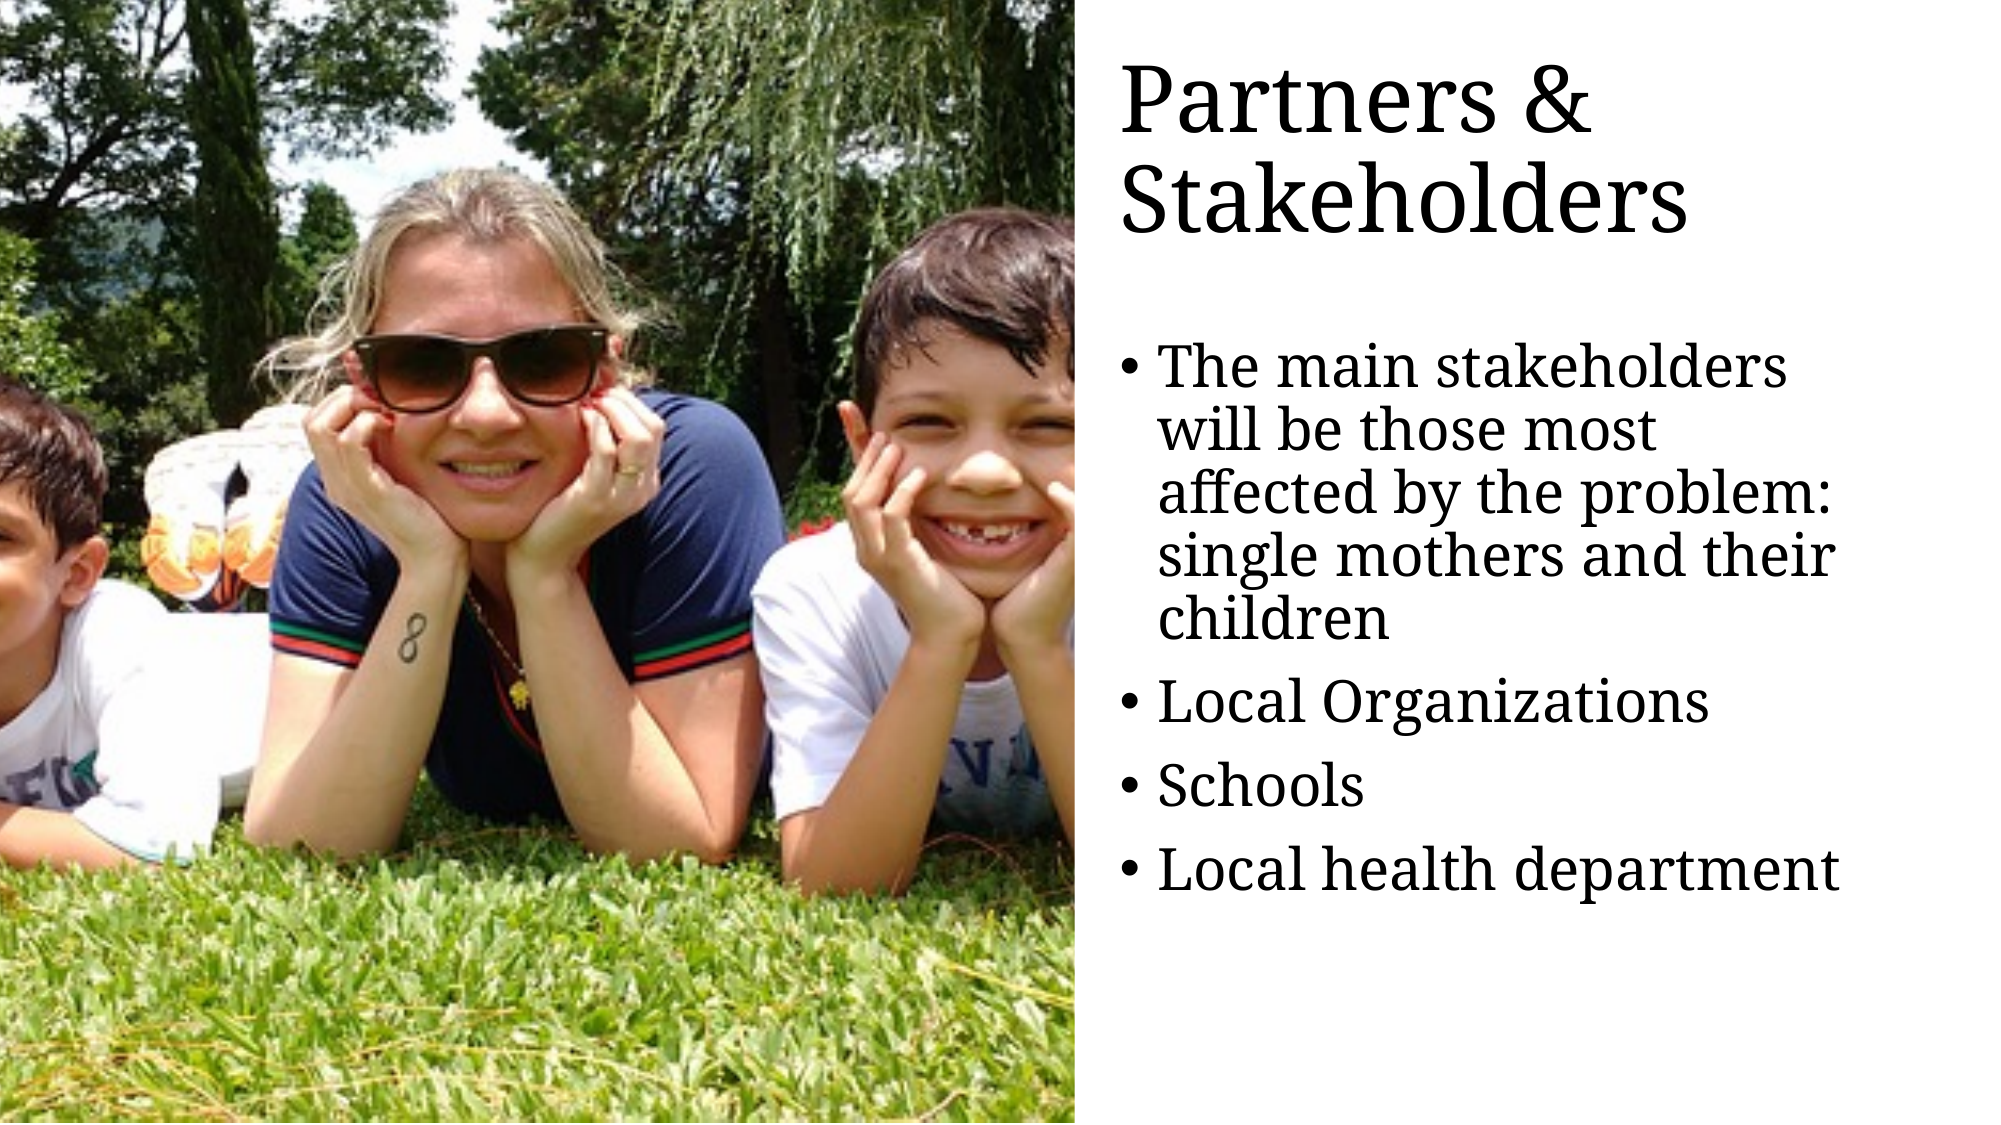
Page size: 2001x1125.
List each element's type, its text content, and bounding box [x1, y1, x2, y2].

list The main stakeholders will be those most affected by the problem: single mothers and their children Local Organizations Schools Local health department [1104, 330, 1863, 1044]
picture [0, 0, 1075, 1123]
title Partners & Stakeholders [1104, 43, 2000, 261]
